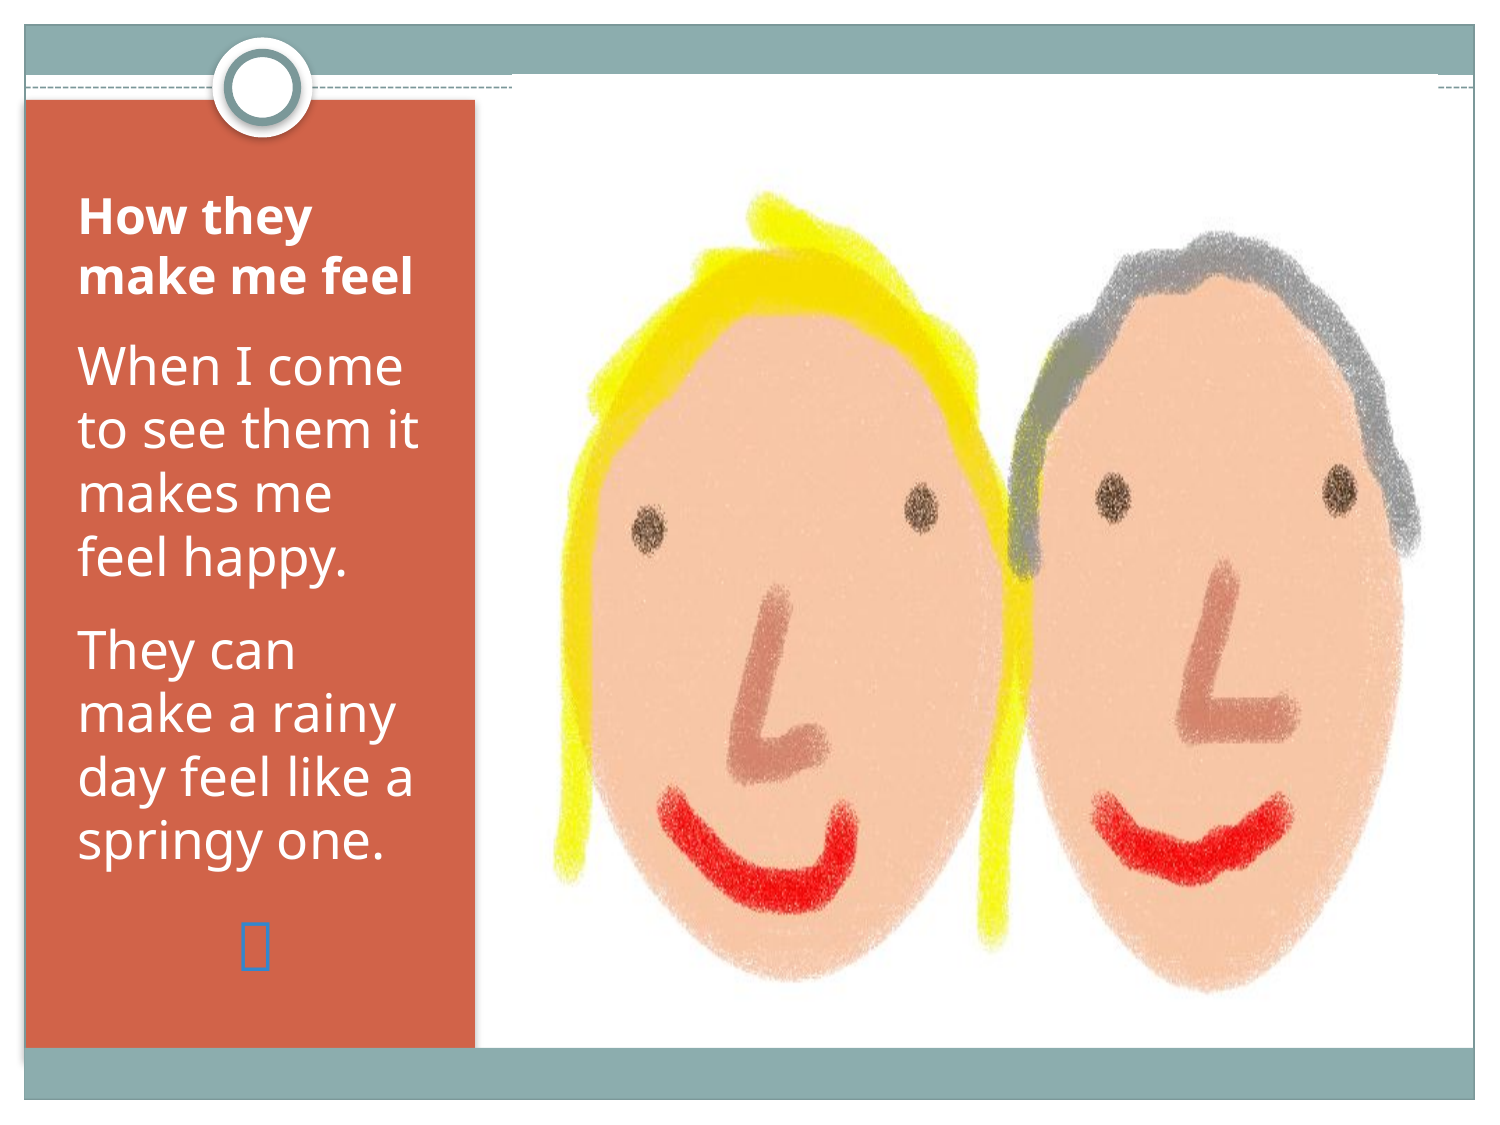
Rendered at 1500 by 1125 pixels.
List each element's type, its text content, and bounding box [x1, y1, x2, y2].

title How they make me feel [62, 149, 450, 313]
list When I come to see them it makes me feel happy. They can make a rainy day feel like a springy one.  [62, 324, 450, 1005]
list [512, 74, 1438, 1026]
